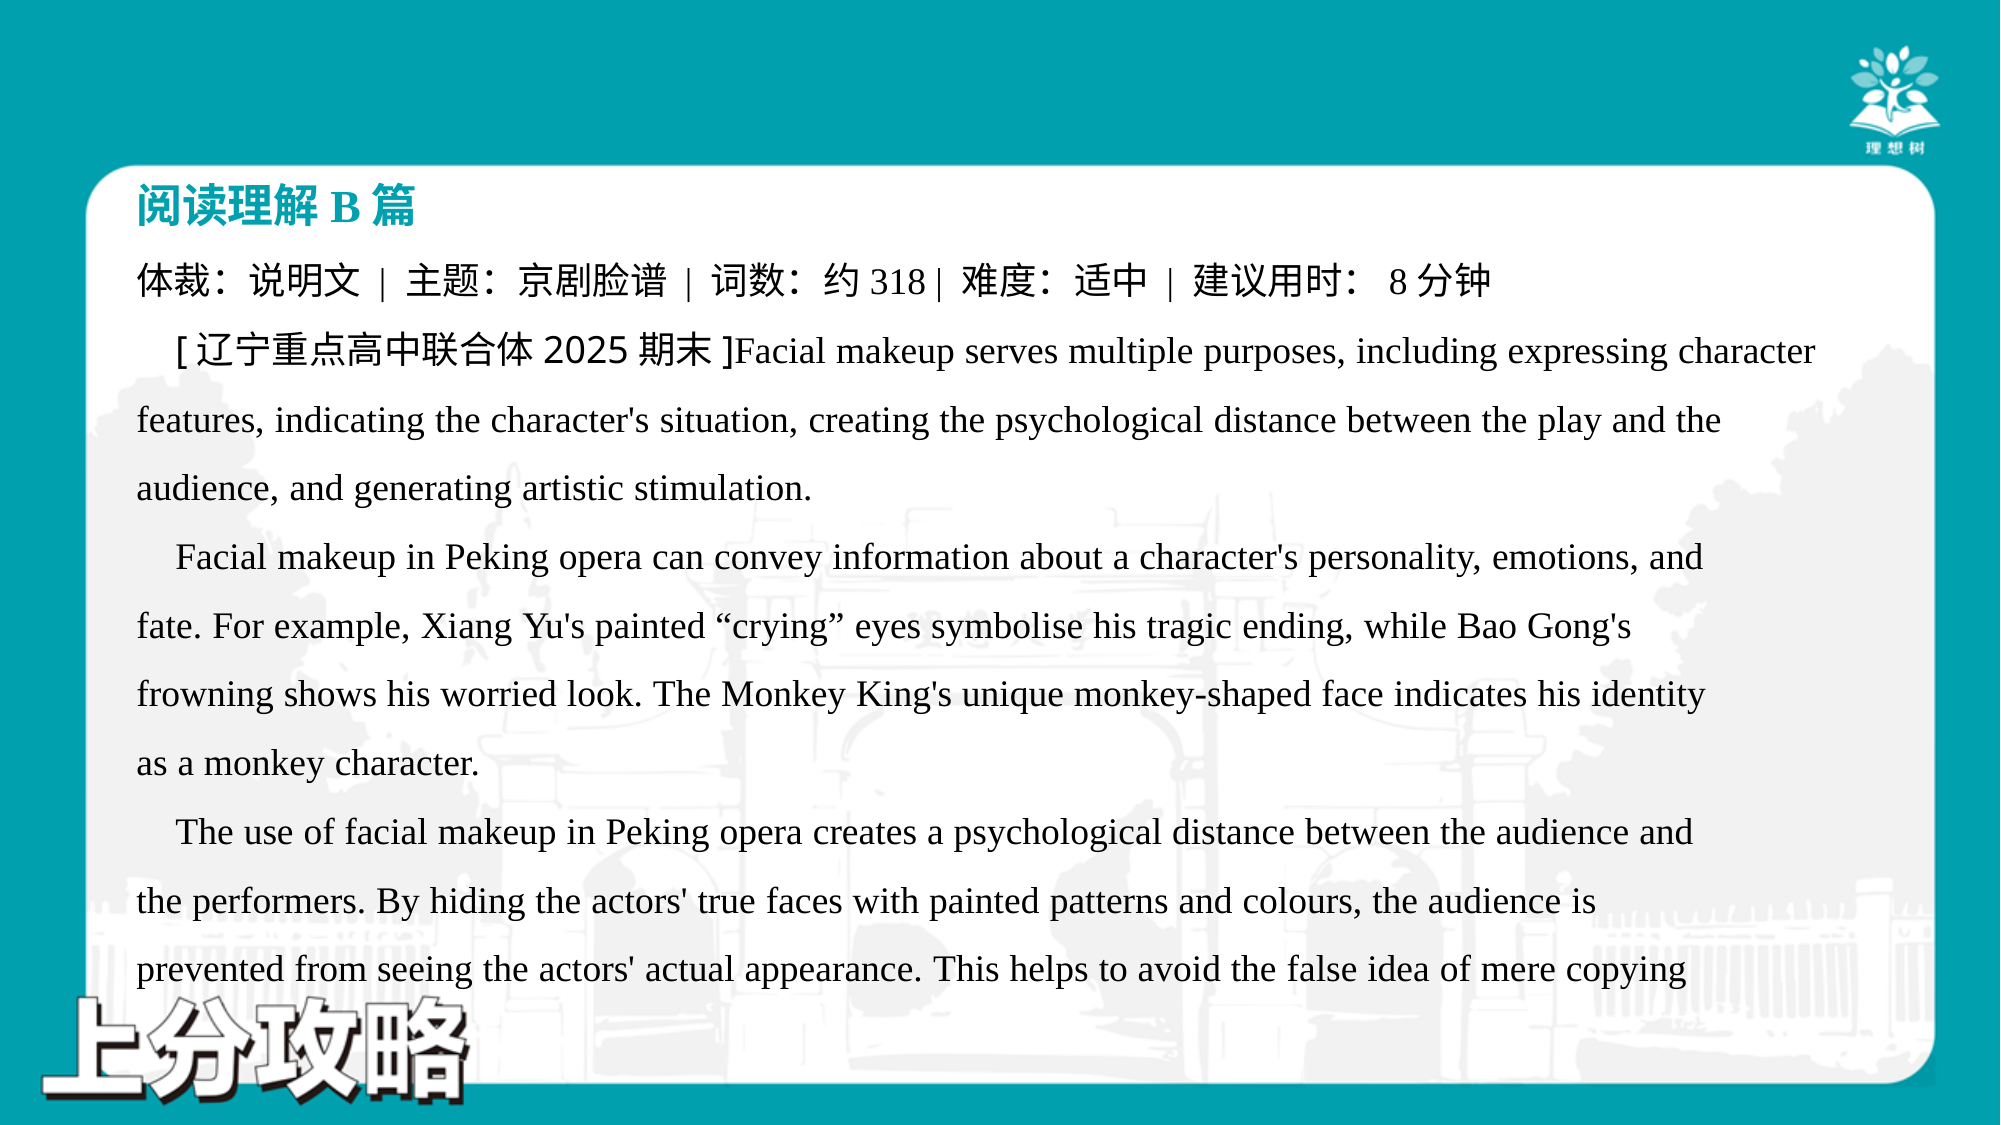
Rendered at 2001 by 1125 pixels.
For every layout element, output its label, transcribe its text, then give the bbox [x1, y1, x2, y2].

picture [0, 0, 2000, 1125]
text_box 阅读理解B篇 [136, 176, 1865, 232]
text_box 体裁：说明文 | 主题：京剧脸谱 | 词数：约318 | 难度：适中 | 建议用时：8分钟 [辽宁重点高中联合体2025期末]Facial makeup serves multiple purposes, including expressing character features, indicating the character's situation, creating the psychological distance between the play and the audience, and generating artistic stimulation. Facial makeup in Peking opera can convey information about a character's personality, emotions, and fate. For example, Xiang Yu's painted “crying” eyes symbolise his tragic ending, while Bao Gong's frowning shows his worried look. The Monkey King's unique monkey-shaped face indicates his identity as a monkey character. The use of facial makeup in Peking opera creates a psychological distance between the audience and the performers. By hiding the actors' true faces with painted patterns and colours, the audience is prevented from seeing the actors' actual appearance. This helps to avoid the false idea of mere copying [136, 233, 1865, 990]
